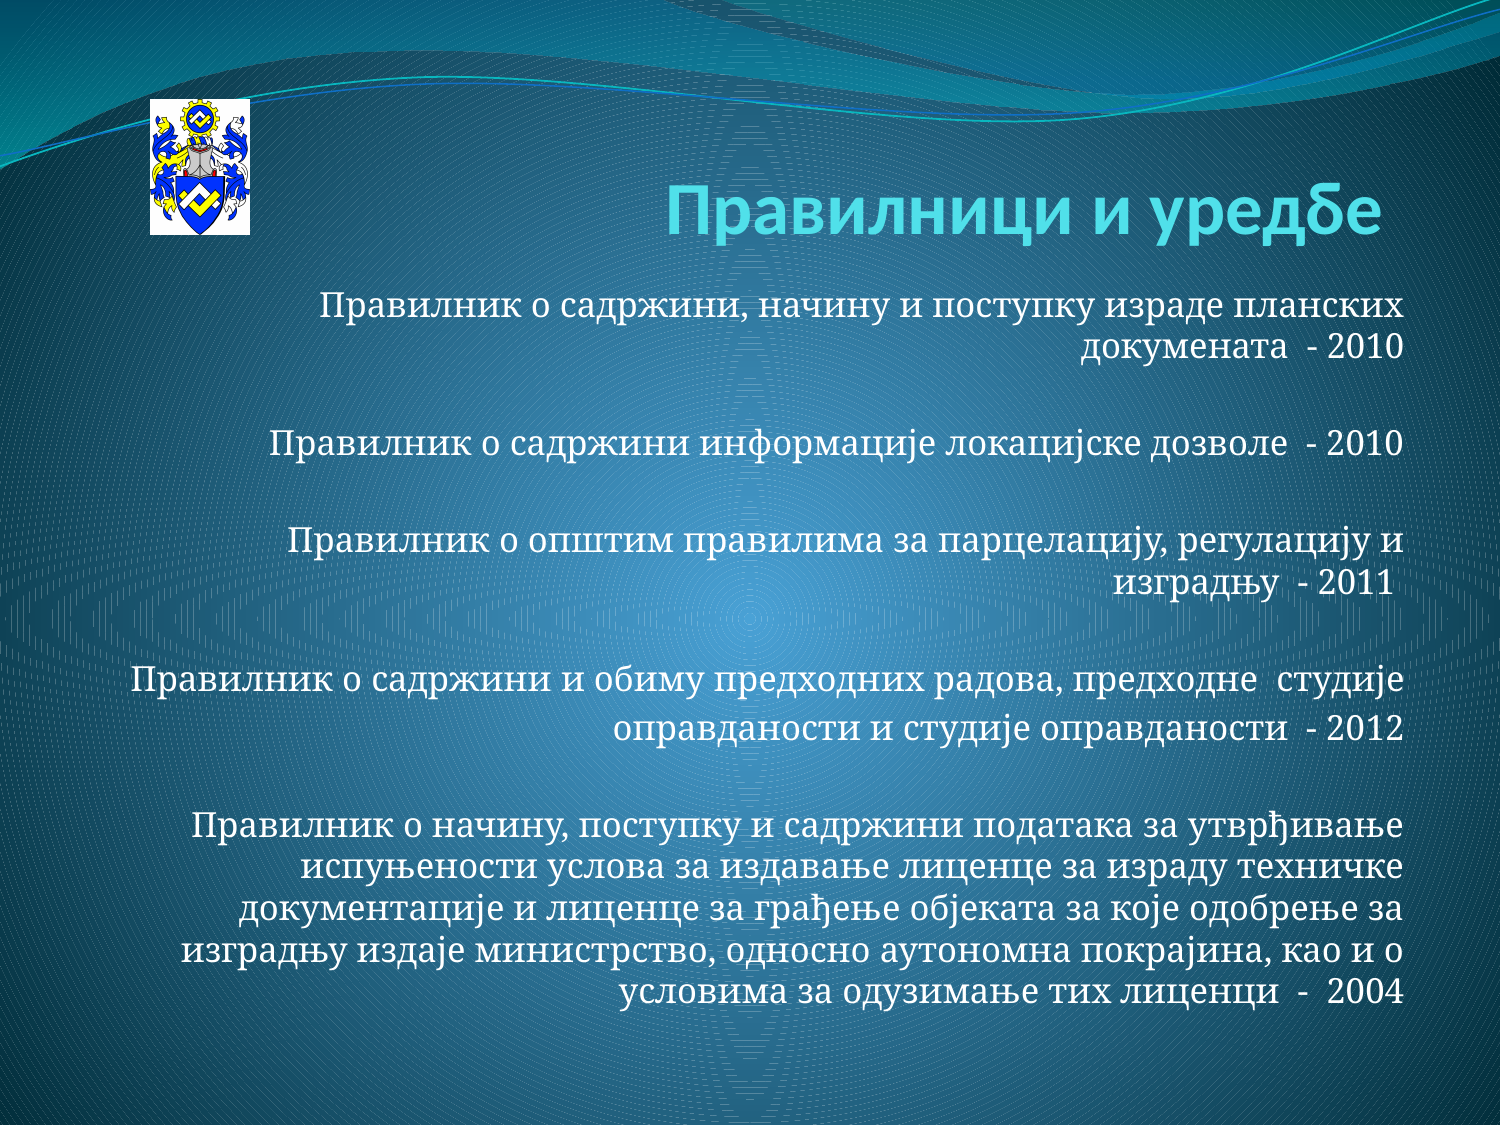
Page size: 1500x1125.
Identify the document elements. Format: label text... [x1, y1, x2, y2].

picture [149, 99, 251, 235]
subtitle Правилник о садржини, начину и поступку израде планских докумената - 2010 Правилник о садржини информације локацијске дозволе - 2010 Правилник о општим правилима за парцелацију, регулацију и изградњу - 2011 Правилник о садржини и обиму предходних радова, предходне студије оправданости и студије оправданости - 2012 Правилник о начину, поступку и садржини података за утврђивање испуњености услова за издавање лиценце за израду техничке документације и лиценце за грађење објеката за које одобрење за изградњу издаје министрство, односно аутономна покрајина, као и о условима за одузимање тих лиценци - 2004 [125, 275, 1413, 1063]
title Правилници и уредбе [112, 75, 1388, 250]
